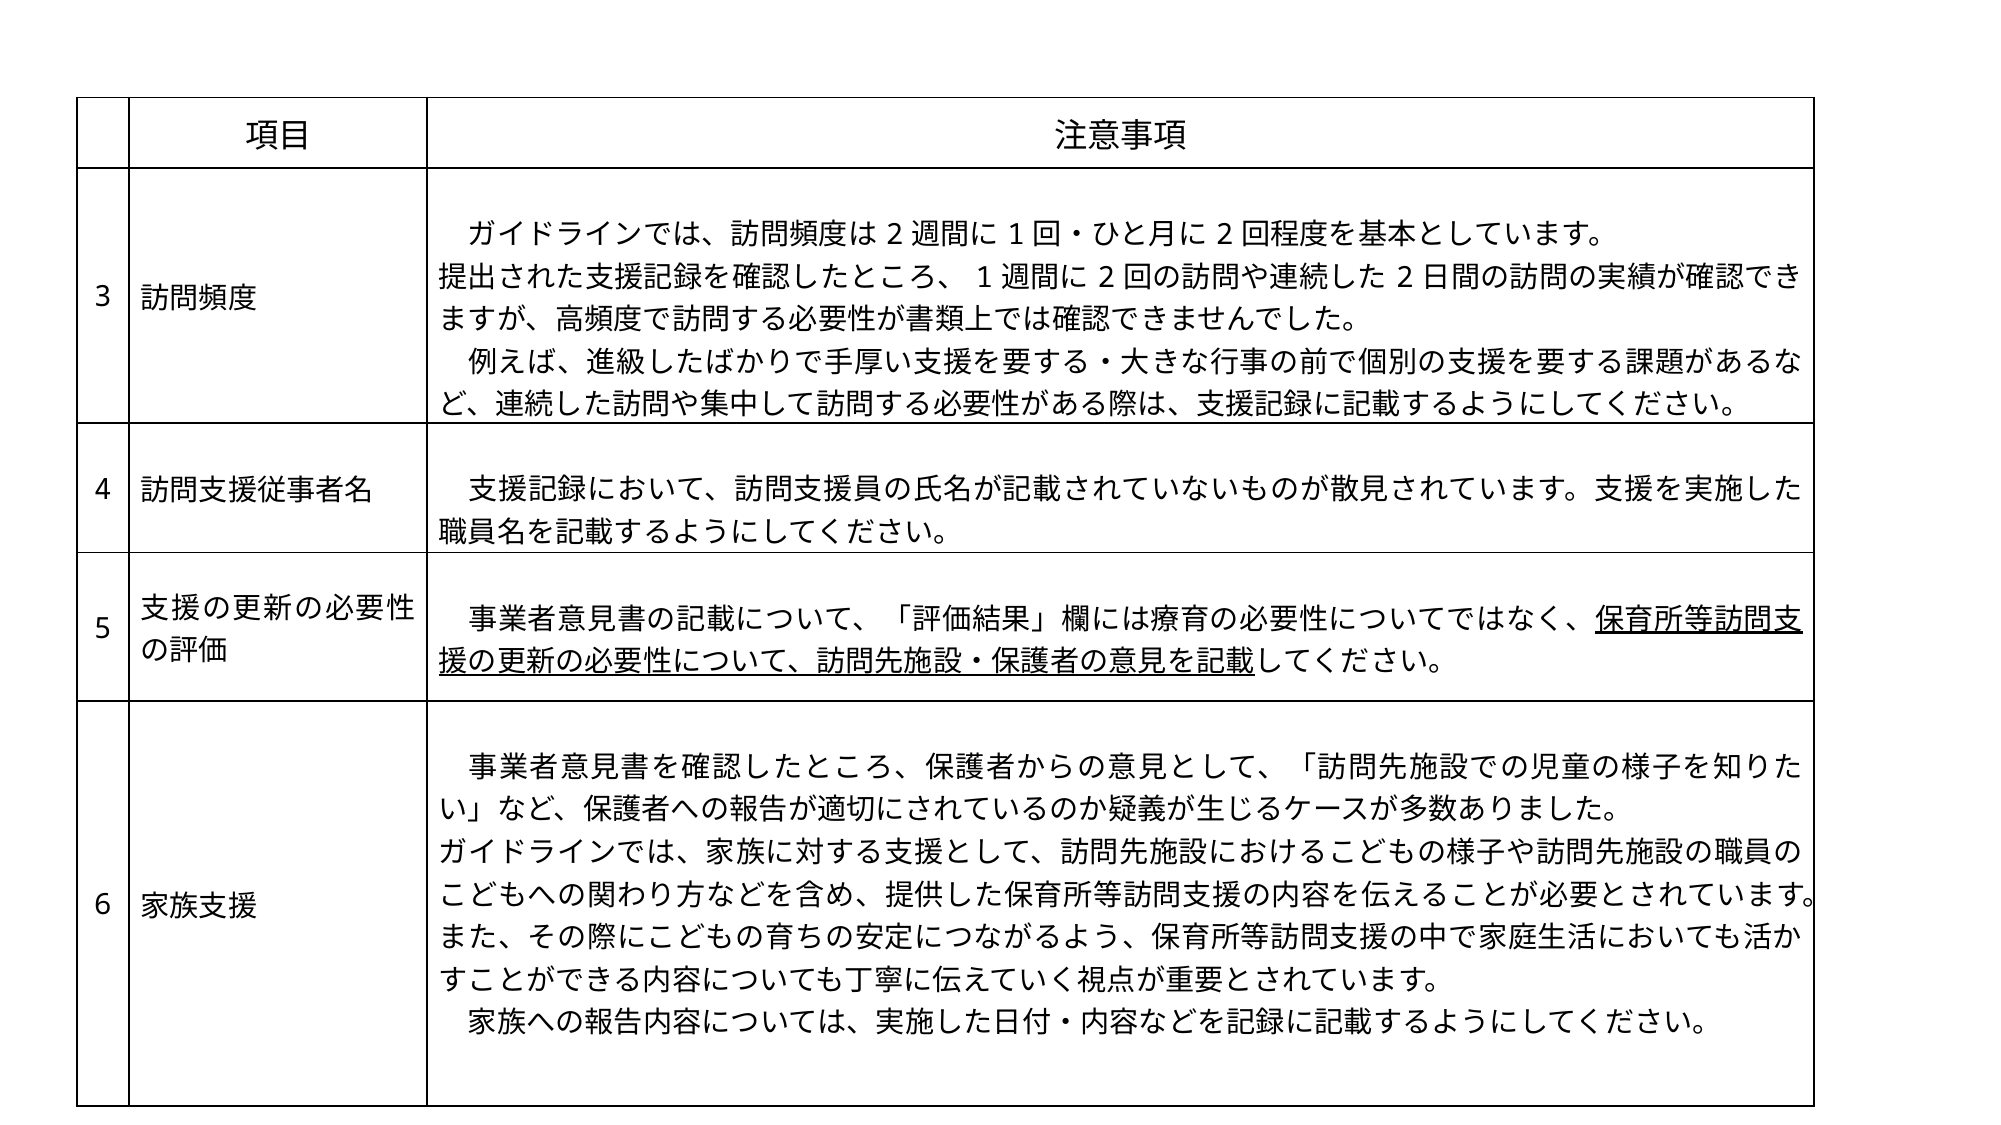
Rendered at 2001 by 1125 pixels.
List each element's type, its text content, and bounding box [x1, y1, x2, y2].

table_cell 訪問頻度 [130, 169, 426, 422]
table_cell 6 [78, 702, 128, 1105]
table_cell 家族支援 [130, 702, 426, 1105]
table_cell 4 [78, 424, 128, 552]
table_header 項目 [130, 98, 426, 167]
table_header [78, 98, 128, 167]
table_cell 事業者意見書を確認したところ、保護者からの意見として、「訪問先施設での児童の様子を知りたい」など、保護者への報告が適切にされているのか疑義が生じるケースが多数ありました。 ガイドラインでは、家族に対する支援として、訪問先施設におけるこどもの様子や訪問先施設の職員のこどもへの関わり方などを含め、提供した保育所等訪問支援の内容を伝えることが必要とされています。また、その際にこどもの育ちの安定につながるよう、保育所等訪問支援の中で家庭生活においても活かすことができる内容についても丁寧に伝えていく視点が重要とされています。 家族への報告内容については、実施した日付・内容などを記録に記載するようにしてください。 [428, 702, 1813, 1105]
table_cell 訪問支援従事者名 [130, 424, 426, 552]
table_cell 3 [78, 169, 128, 422]
table_cell 支援記録において、訪問支援員の氏名が記載されていないものが散見されています。支援を実施した職員名を記載するようにしてください。 [428, 424, 1813, 552]
table_cell ガイドラインでは、訪問頻度は2週間に1回・ひと月に2回程度を基本としています。 提出された支援記録を確認したところ、1週間に2回の訪問や連続した2日間の訪問の実績が確認できますが、高頻度で訪問する必要性が書類上では確認できませんでした。 例えば、進級したばかりで手厚い支援を要する・大きな行事の前で個別の支援を要する課題があるなど、連続した訪問や集中して訪問する必要性がある際は、支援記録に記載するようにしてください。 [428, 169, 1813, 422]
table_header 注意事項 [428, 98, 1813, 167]
table_cell 5 [78, 553, 128, 700]
table_cell 事業者意見書の記載について、「評価結果」欄には療育の必要性についてではなく、保育所等訪問支援の更新の必要性について、訪問先施設・保護者の意見を記載してください。 [428, 553, 1813, 700]
table_cell 支援の更新の必要性の評価 [130, 553, 426, 700]
